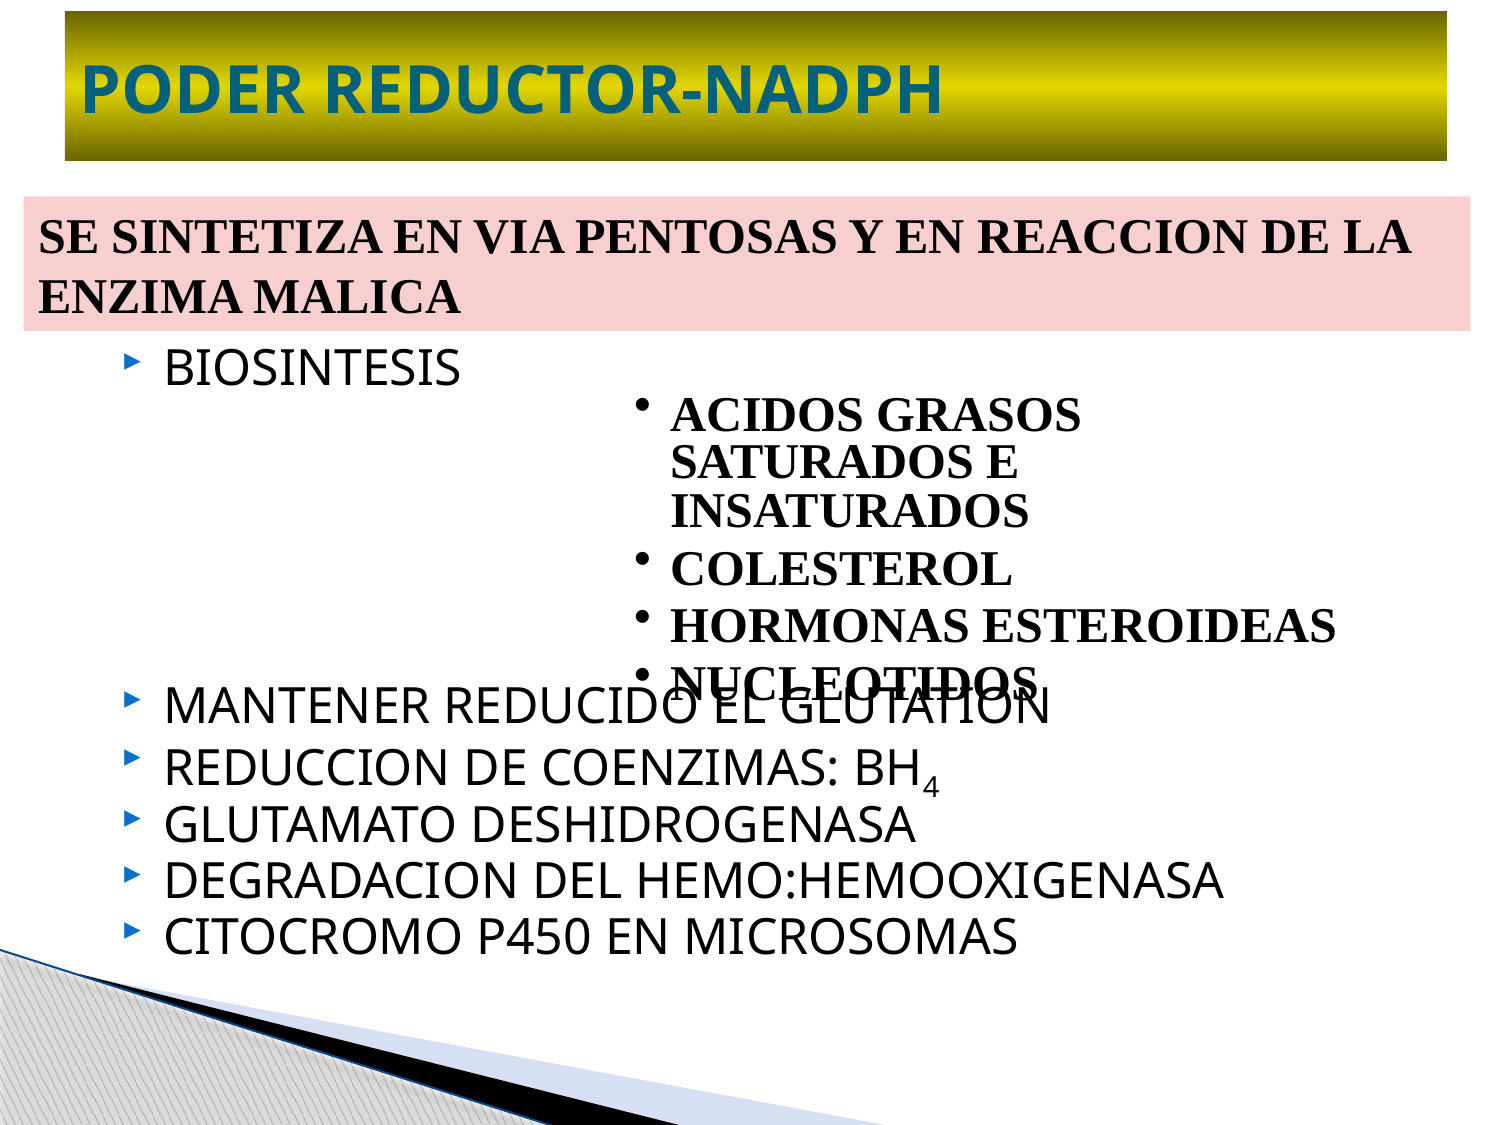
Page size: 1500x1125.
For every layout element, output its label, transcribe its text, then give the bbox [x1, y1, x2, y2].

list BIOSINTESIS MANTENER REDUCIDO EL GLUTATION REDUCCION DE COENZIMAS: BH4 GLUTAMATO DESHIDROGENASA DEGRADACION DEL HEMO:HEMOOXIGENASA CITOCROMO P450 EN MICROSOMAS [88, 339, 1500, 1125]
text_box SE SINTETIZA EN VIA PENTOSAS Y EN REACCION DE LA ENZIMA MALICA [23, 196, 1471, 332]
title PODER REDUCTOR-NADPH [64, 11, 1447, 161]
text_box ACIDOS GRASOS SATURADOS E INSATURADOS COLESTEROL HORMONAS ESTEROIDEAS NUCLEOTIDOS [620, 385, 1388, 718]
